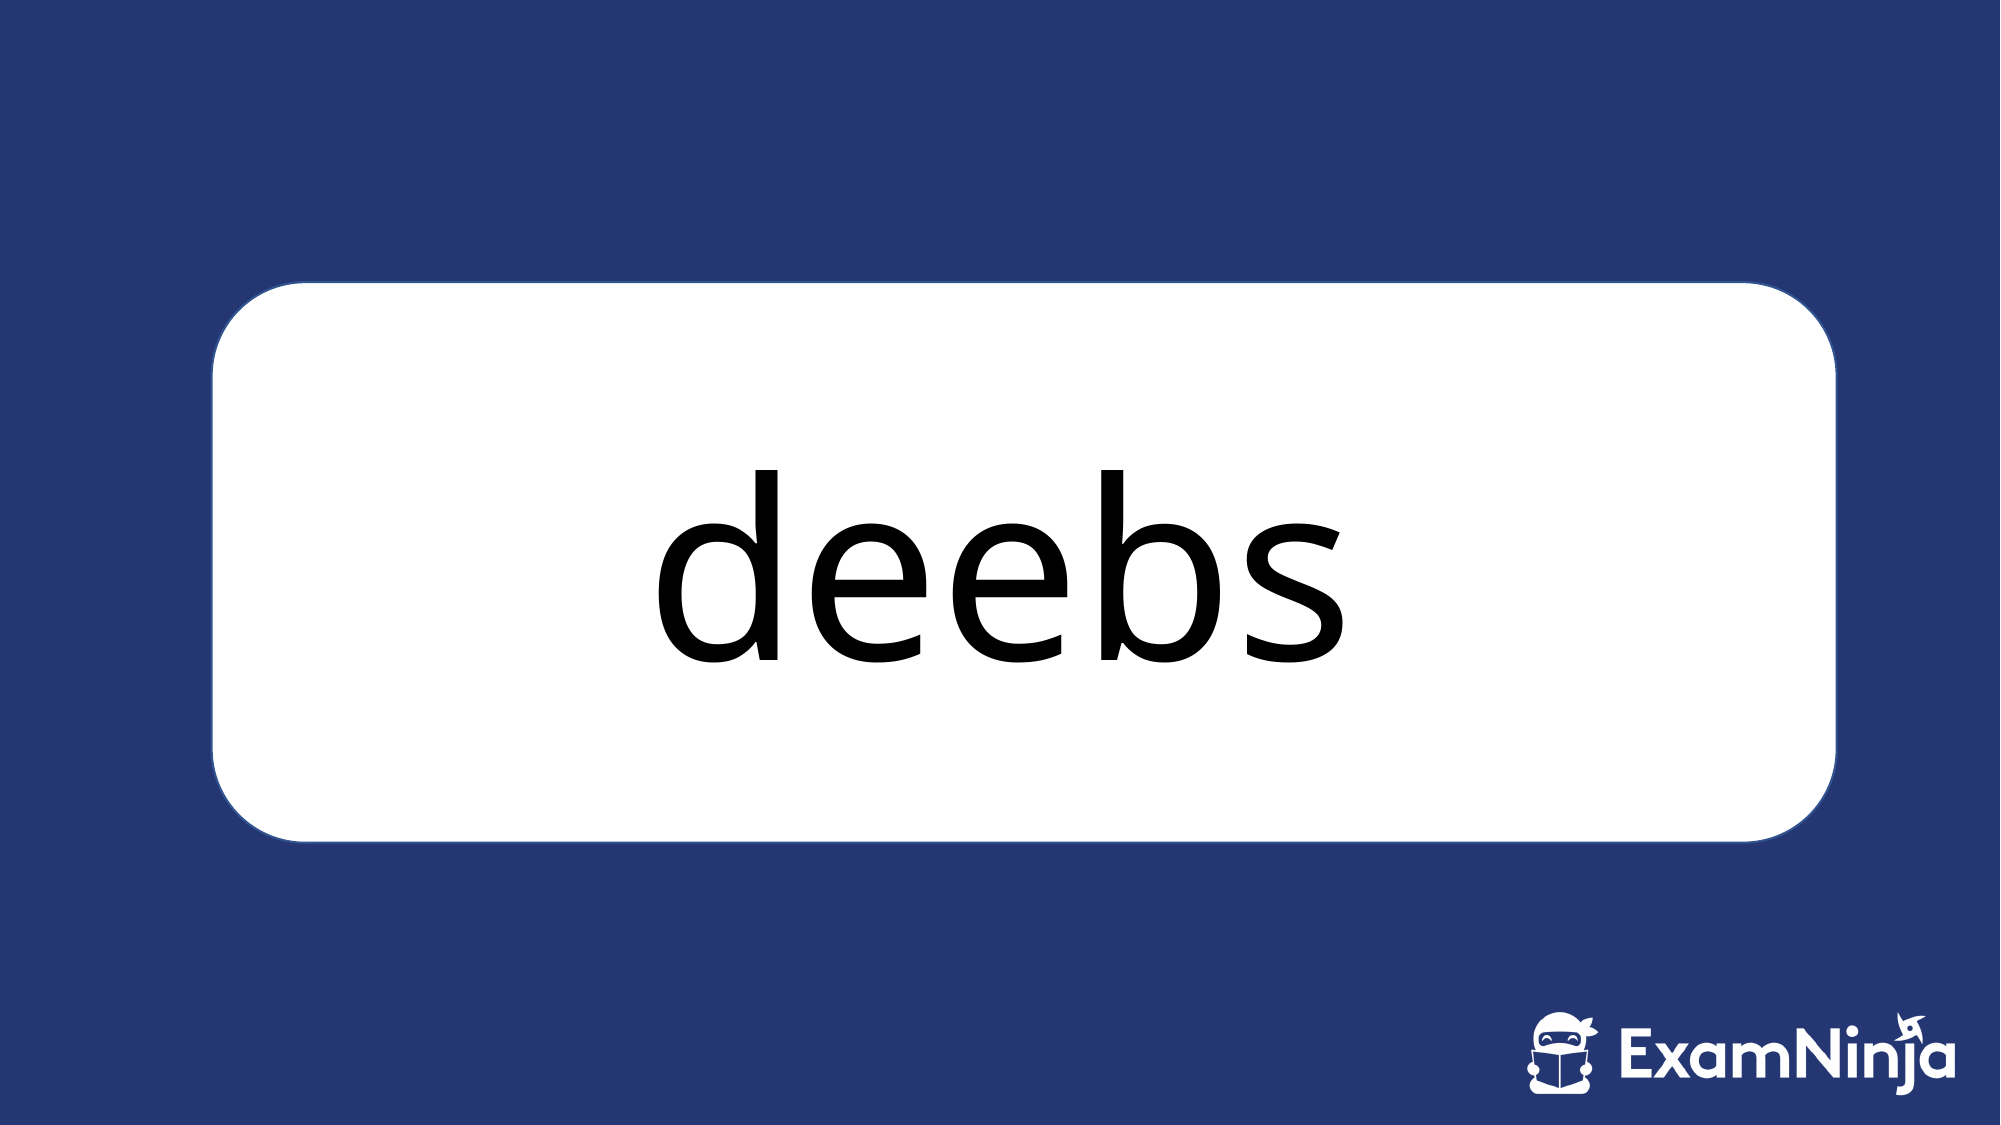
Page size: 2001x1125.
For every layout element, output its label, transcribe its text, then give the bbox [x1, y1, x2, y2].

text_box deebs [143, 403, 1857, 719]
picture [1501, 1003, 1979, 1102]
text_box [210, 281, 1838, 403]
text_box [210, 719, 1838, 844]
